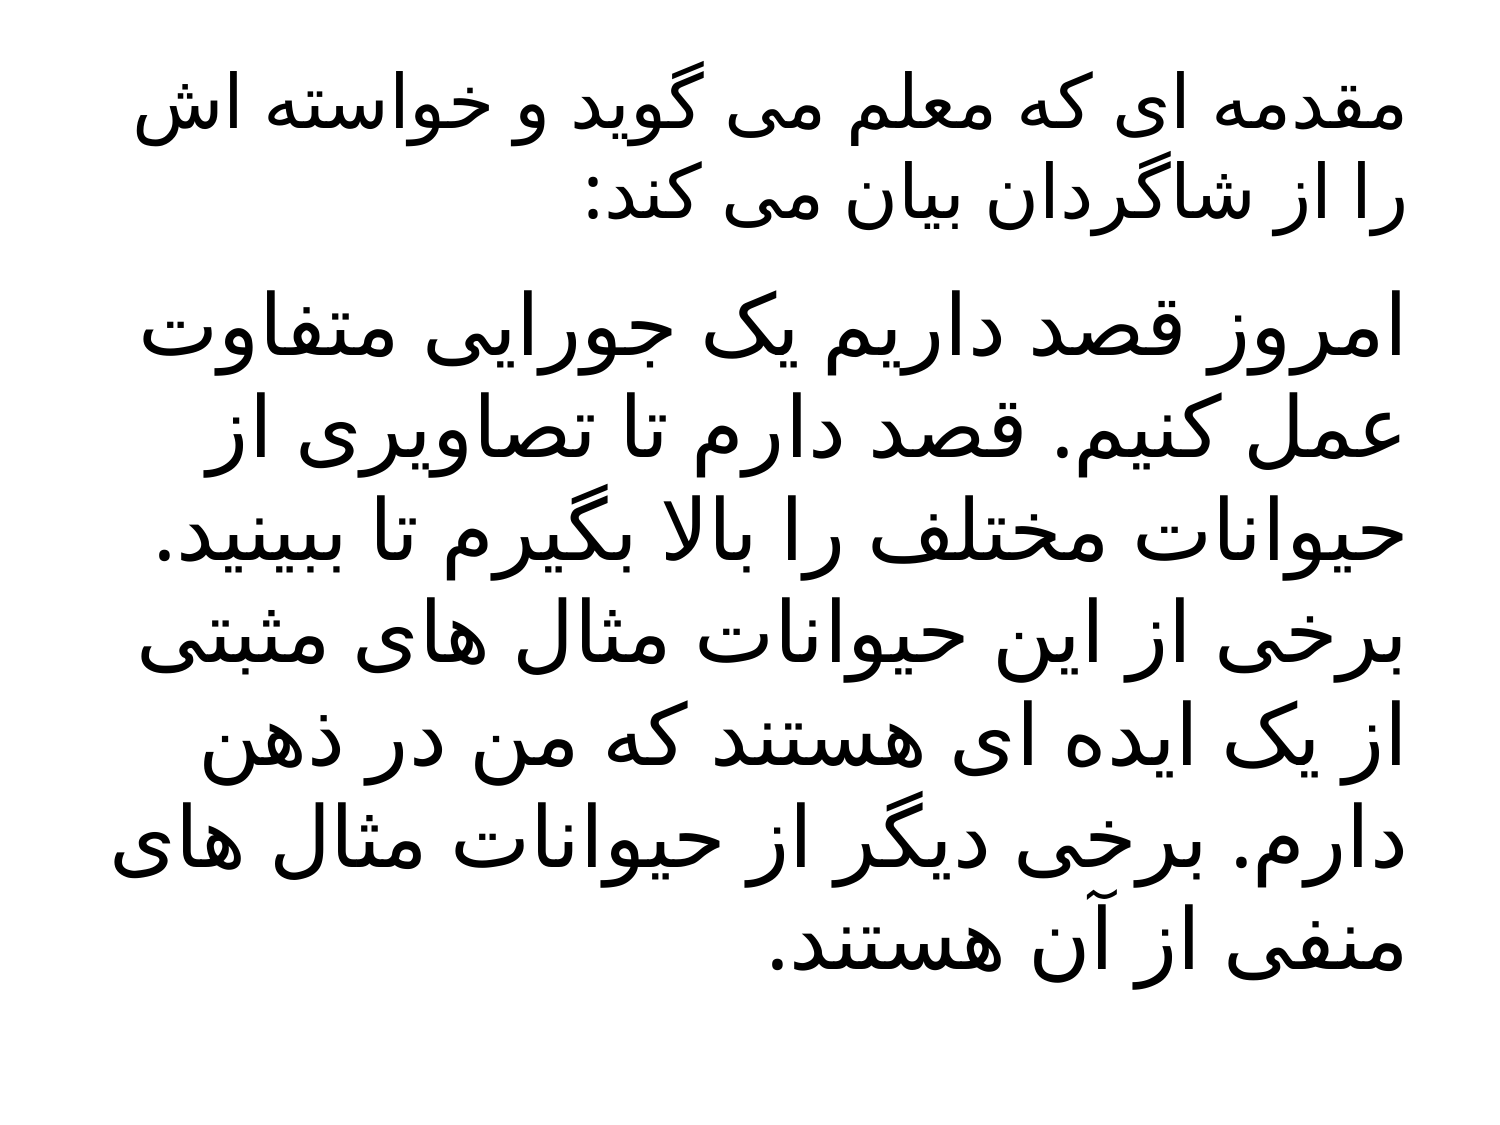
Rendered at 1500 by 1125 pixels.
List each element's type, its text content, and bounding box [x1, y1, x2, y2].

list امروز قصد داریم یک جورایی متفاوت عمل کنیم. قصد دارم تا تصاویری از حیوانات مختلف را بالا بگیرم تا ببینید. برخی از این حیوانات مثال های مثبتی از یک ایده ای هستند که من در ذهن دارم. برخی دیگر از حیوانات مثال های منفی از آن هستند. [75, 262, 1425, 1005]
title مقدمه ای که معلم می گوید و خواسته اش را از شاگردان بیان می کند: [75, 24, 1425, 262]
